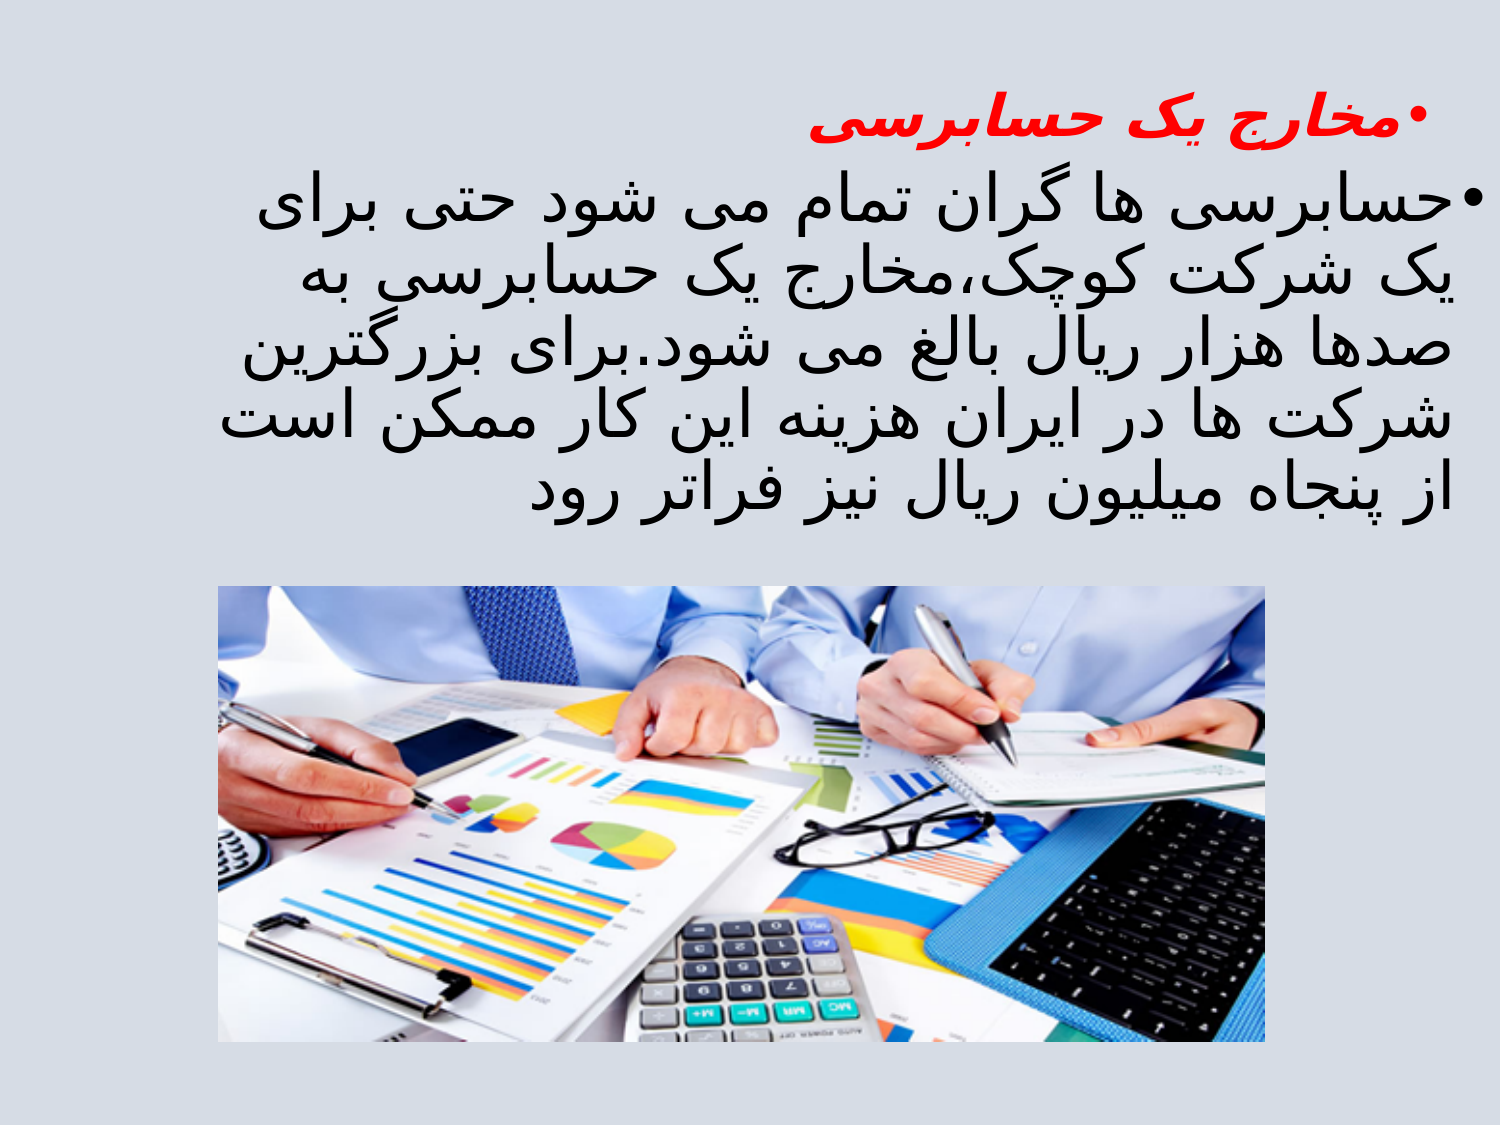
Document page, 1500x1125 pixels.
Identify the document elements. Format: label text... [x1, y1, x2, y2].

picture [218, 586, 1265, 1042]
list مخارج یک حسابرسی حسابرسی ها گران تمام می شود حتی برای یک شرکت کوچک،مخارج یک حسابرسی به صدها هزار ریال بالغ می شود.برای بزرگترین شرکت ها در ایران هزینه این کار ممکن است از پنجاه میلیون ریال نیز فراتر رود [150, 78, 1500, 796]
